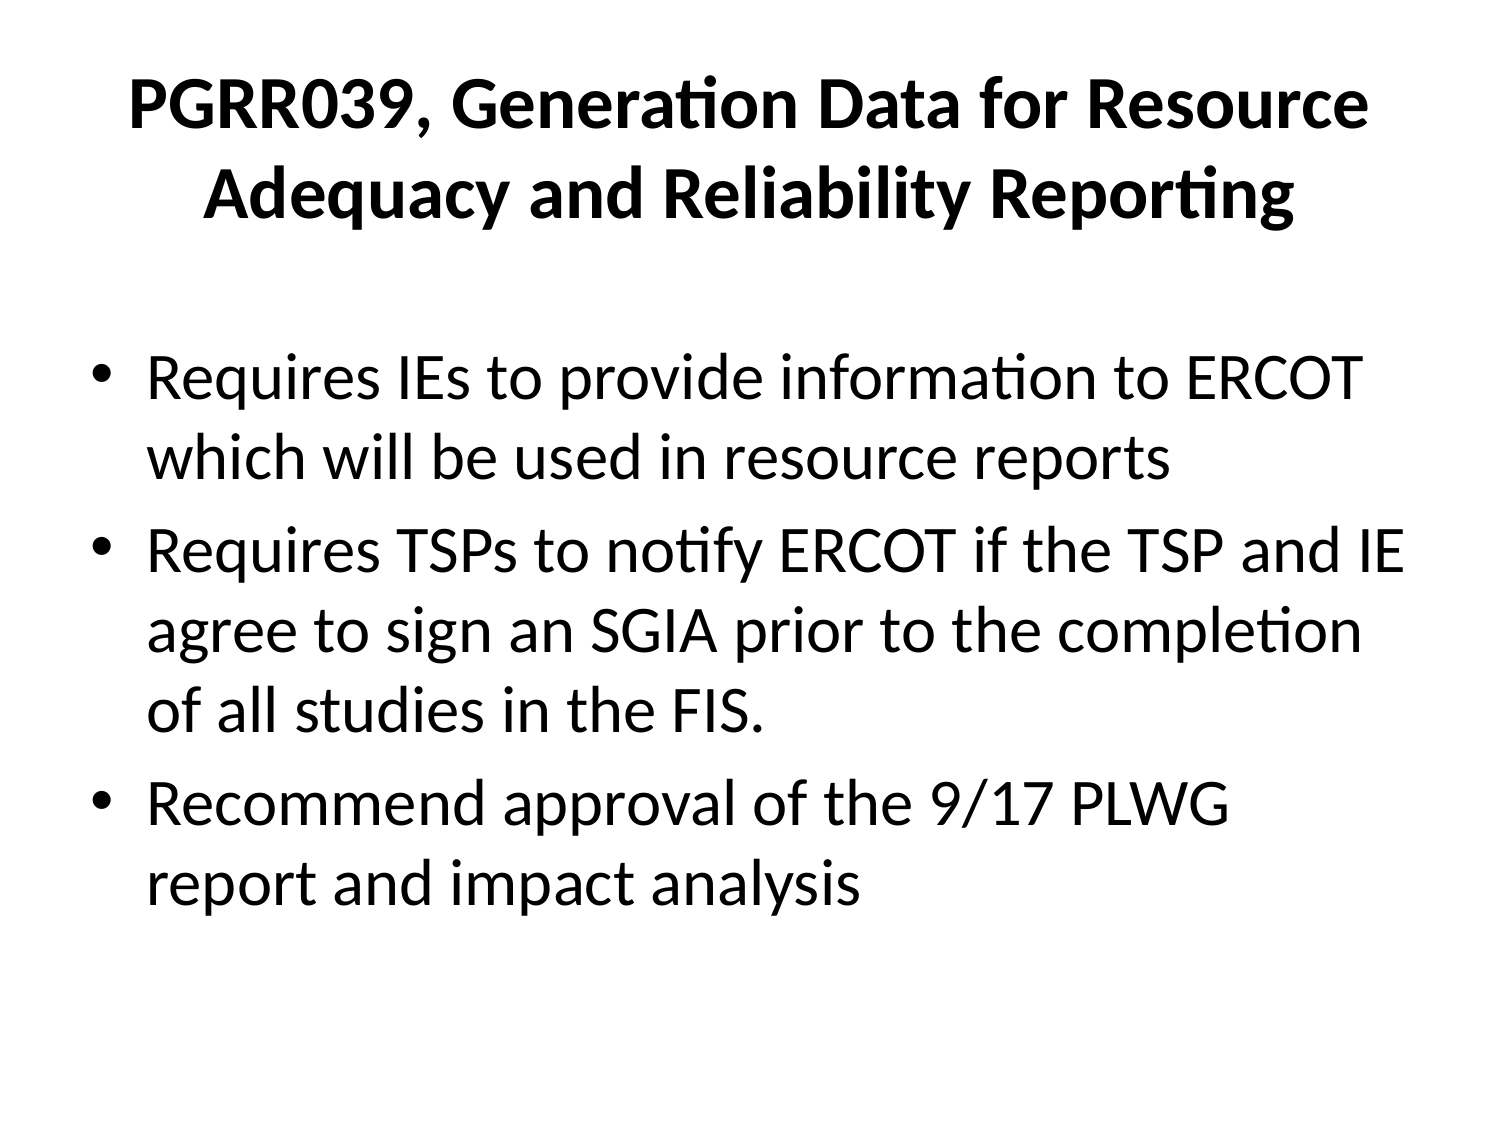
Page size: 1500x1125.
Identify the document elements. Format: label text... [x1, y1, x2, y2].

title PGRR039, Generation Data for Resource Adequacy and Reliability Reporting [75, 50, 1425, 238]
list Requires IEs to provide information to ERCOT which will be used in resource reports Requires TSPs to notify ERCOT if the TSP and IE agree to sign an SGIA prior to the completion of all studies in the FIS. Recommend approval of the 9/17 PLWG report and impact analysis [75, 324, 1425, 1068]
